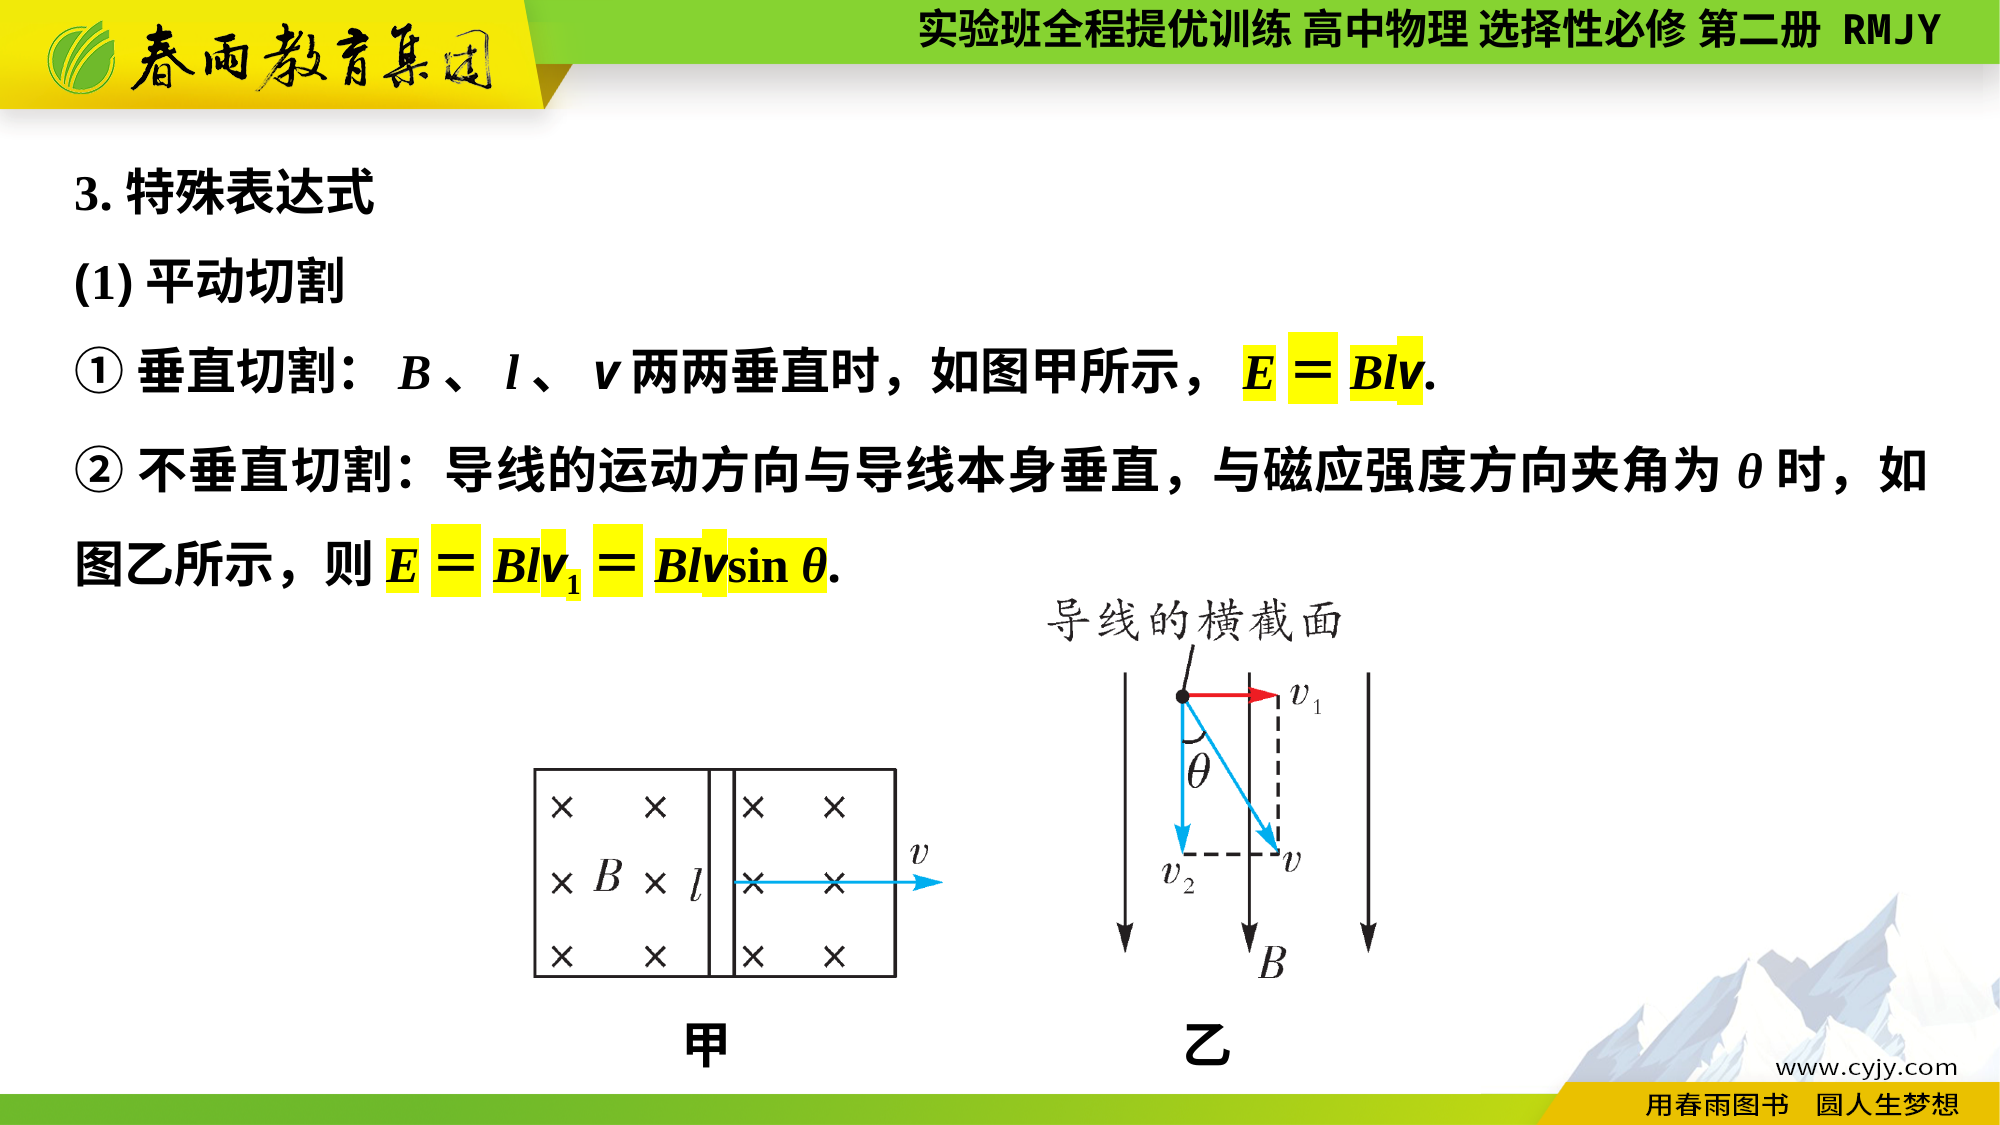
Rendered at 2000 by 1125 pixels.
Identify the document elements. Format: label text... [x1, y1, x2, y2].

picture [0, 0, 2000, 1125]
list 3.特殊表达式 (1)平动切割 ①垂直切割：B、l、v两两垂直时，如图甲所示，E＝Blv. [59, 122, 1944, 400]
text_box 甲 乙 [667, 993, 1329, 1081]
text_box ②不垂直切割：导线的运动方向与导线本身垂直，与磁应强度方向夹角为θ时，如图乙所示，则E＝Blv1＝Blvsin θ. [59, 400, 1944, 608]
